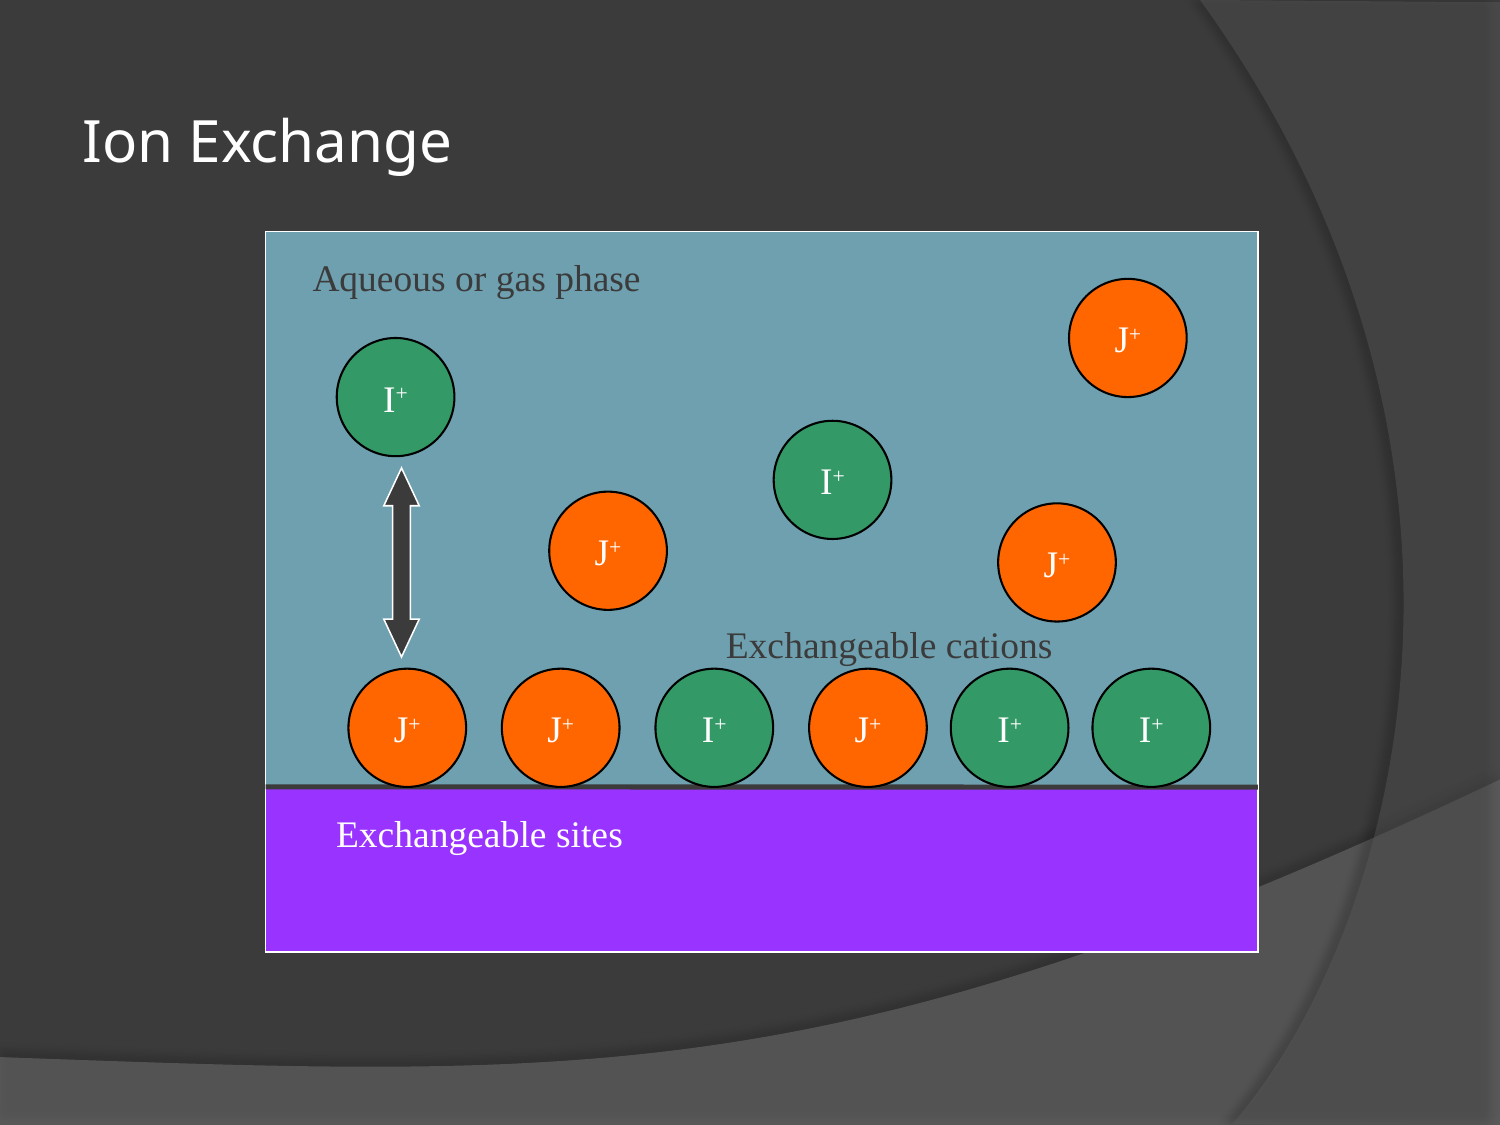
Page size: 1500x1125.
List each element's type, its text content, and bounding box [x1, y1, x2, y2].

text_box [265, 231, 1258, 786]
text_box I+ [655, 668, 774, 787]
text_box [383, 467, 420, 657]
text_box J+ [348, 668, 467, 787]
text_box J+ [809, 673, 927, 787]
text_box J+ [501, 668, 620, 787]
text_box J+ [998, 503, 1116, 621]
text_box I+ [773, 420, 892, 539]
text_box [265, 786, 1258, 953]
text_box I+ [1092, 668, 1211, 787]
title Ion Exchange [75, 45, 1300, 233]
text_box I+ [950, 673, 1069, 787]
text_box Exchangeable sites [321, 802, 638, 862]
text_box I+ [336, 337, 455, 457]
text_box J+ [1069, 278, 1187, 398]
text_box Exchangeable cations [711, 613, 1068, 673]
text_box J+ [549, 491, 667, 610]
text_box Aqueous or gas phase [297, 247, 656, 307]
